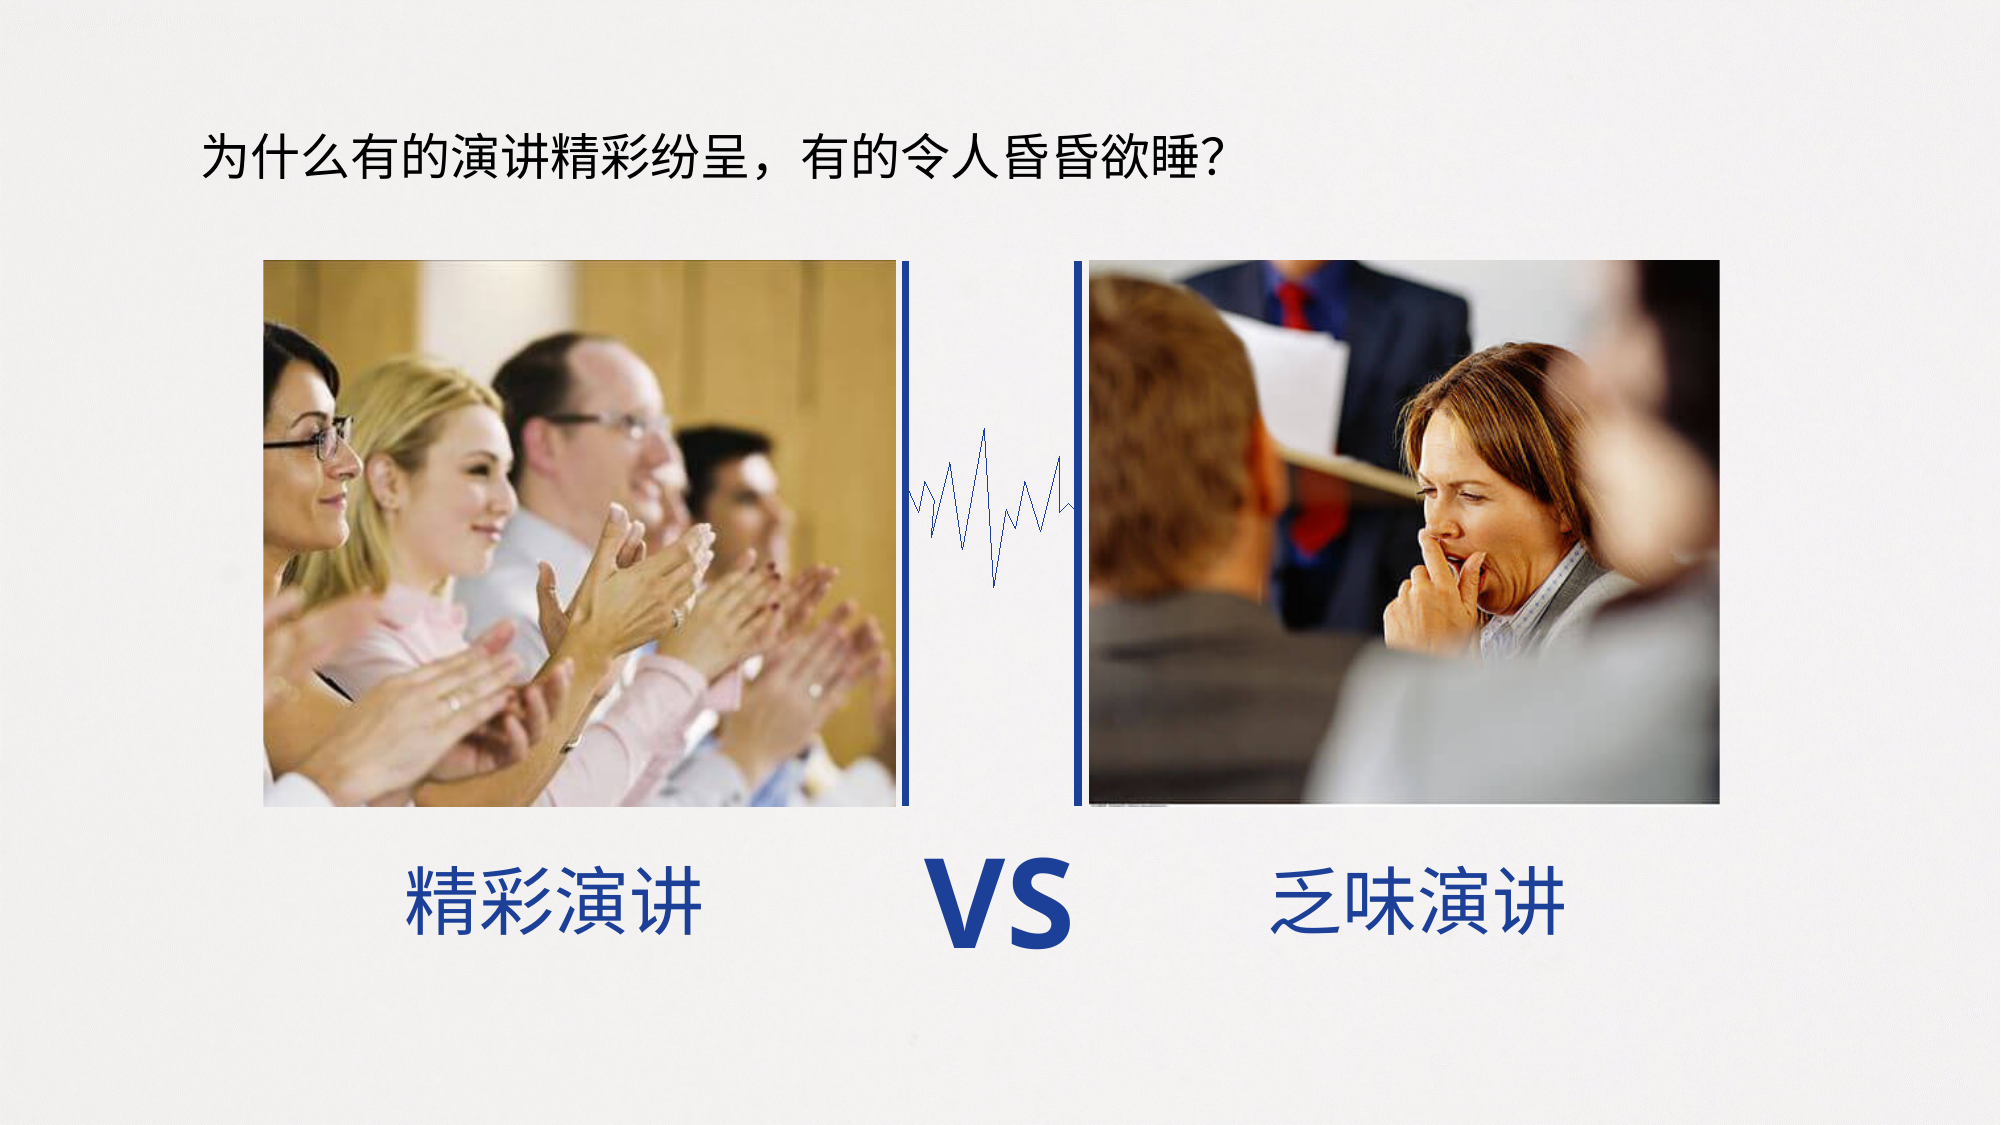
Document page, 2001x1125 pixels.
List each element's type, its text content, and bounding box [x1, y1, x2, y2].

text_box 精彩演讲 [389, 857, 771, 942]
text_box VS [860, 816, 1140, 940]
picture [0, 0, 2001, 1125]
text_box 乏味演讲 [1252, 857, 1629, 942]
text_box [906, 428, 1074, 588]
list 为什么有的演讲精彩纷呈，有的令人昏昏欲睡？ [184, 125, 1270, 210]
